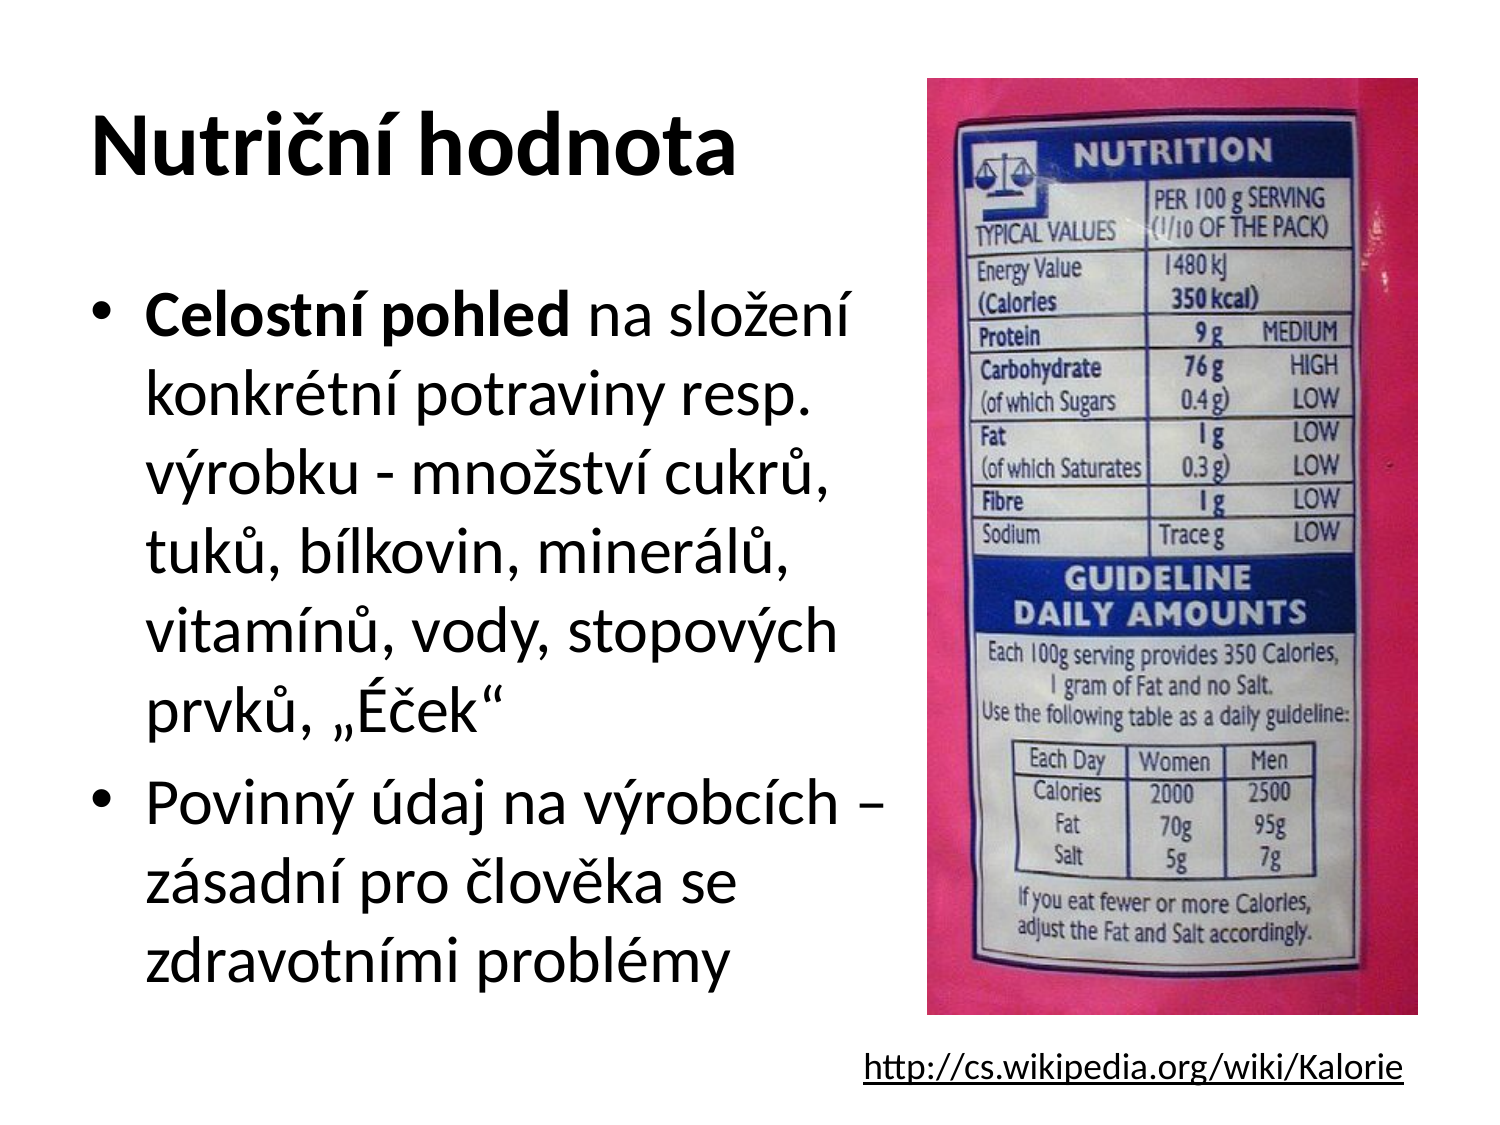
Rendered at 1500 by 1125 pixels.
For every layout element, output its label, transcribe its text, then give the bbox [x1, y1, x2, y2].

picture [926, 77, 1418, 1015]
list Celostní pohled na složení konkrétní potraviny resp. výrobku - množství cukrů, tuků, bílkovin, minerálů, vitamínů, vody, stopových prvků, „Éček“ Povinný údaj na výrobcích – zásadní pro člověka se zdravotními problémy [75, 262, 921, 1005]
text_box http://cs.wikipedia.org/wiki/Kalorie [848, 1034, 1428, 1095]
title Nutriční hodnota [75, 45, 1425, 233]
